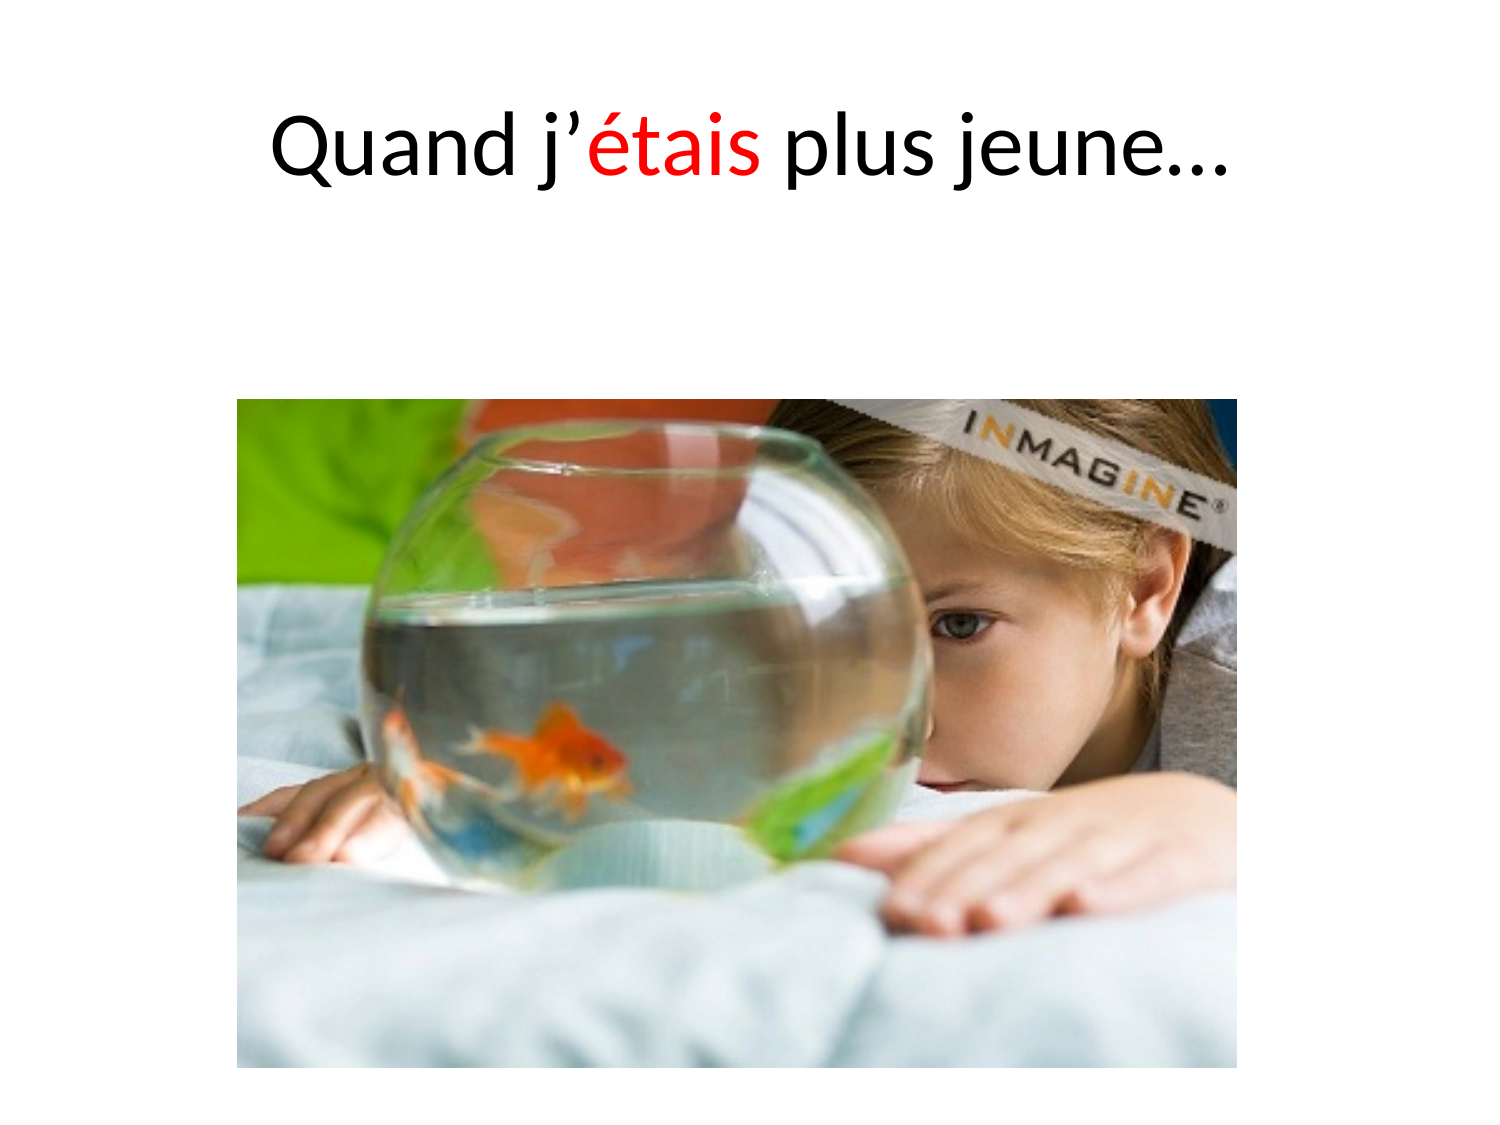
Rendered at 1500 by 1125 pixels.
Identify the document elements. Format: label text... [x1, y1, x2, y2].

title Quand j’étais plus jeune… [75, 45, 1425, 233]
picture [237, 399, 1238, 1068]
